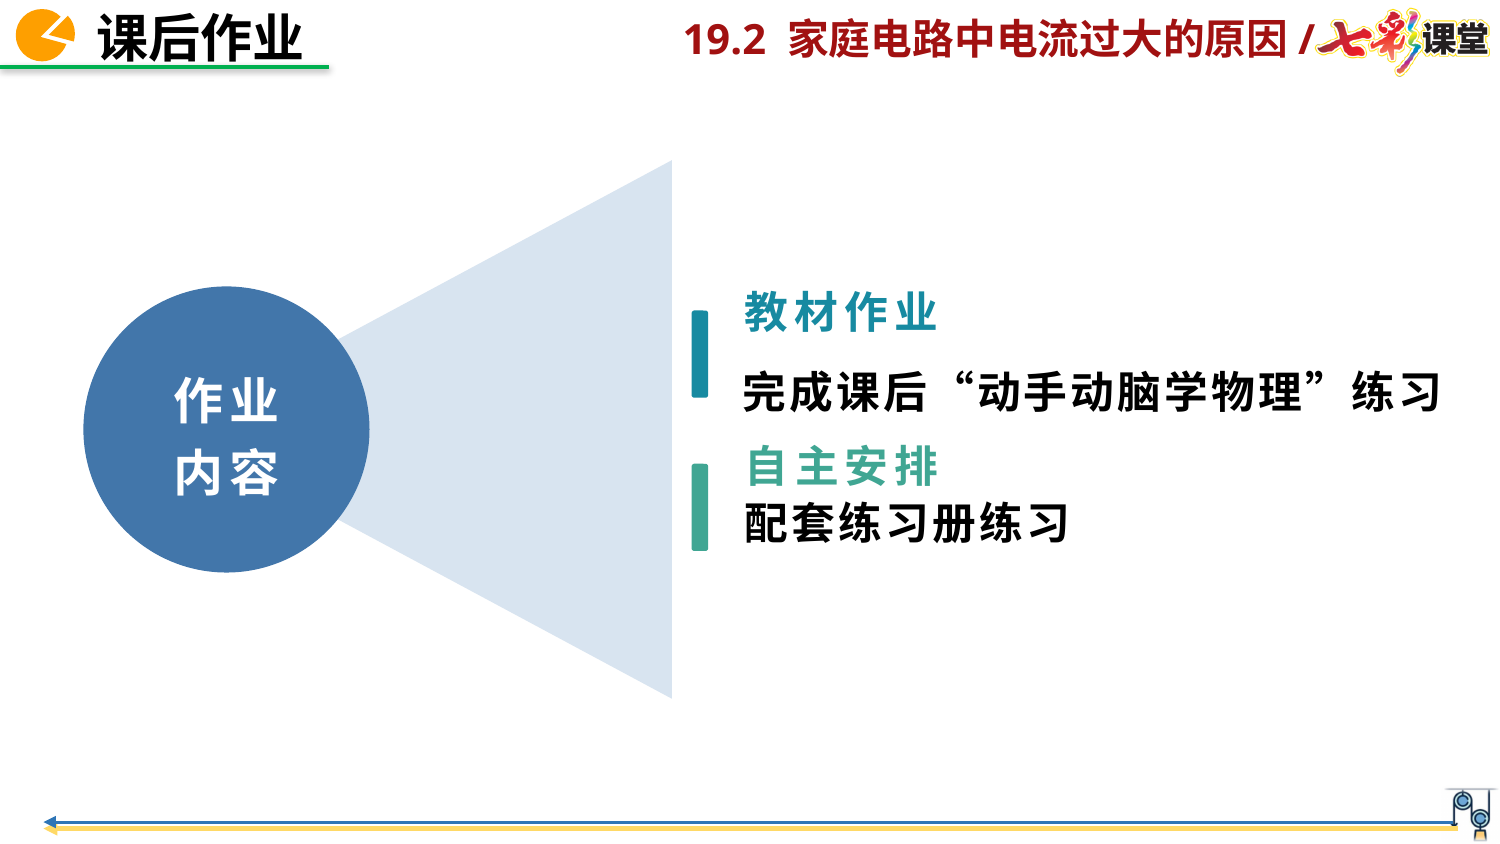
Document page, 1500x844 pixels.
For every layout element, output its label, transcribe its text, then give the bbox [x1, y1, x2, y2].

text_box [338, 160, 672, 699]
text_box 完成课后“动手动脑学物理”练习 [708, 358, 1500, 420]
text_box [689, 461, 711, 554]
text_box 教材作业 [733, 286, 988, 338]
picture [1313, 7, 1492, 77]
picture [1449, 793, 1493, 836]
text_box [689, 308, 711, 400]
text_box 自主安排 [733, 439, 988, 489]
text_box 配套练习册练习 [733, 489, 1335, 551]
text_box 作业 内容 [83, 286, 370, 573]
